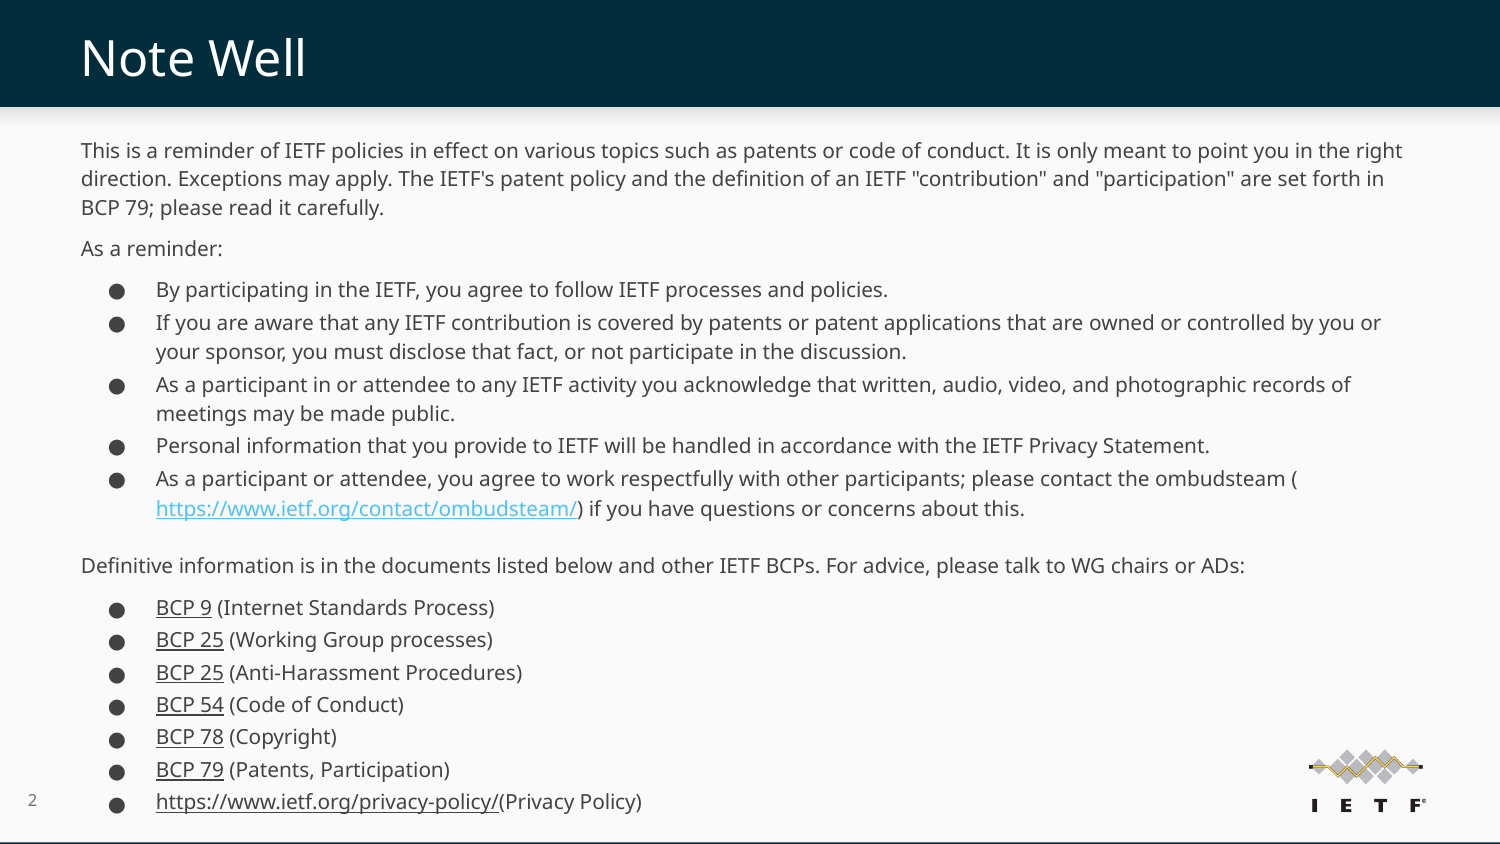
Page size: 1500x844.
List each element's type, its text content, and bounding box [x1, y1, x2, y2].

list This is a reminder of IETF policies in effect on various topics such as patents or code of conduct. It is only meant to point you in the right direction. Exceptions may apply. The IETF's patent policy and the definition of an IETF "contribution" and "participation" are set forth in BCP 79; please read it carefully. As a reminder: By participating in the IETF, you agree to follow IETF processes and policies. If you are aware that any IETF contribution is covered by patents or patent applications that are owned or controlled by you or your sponsor, you must disclose that fact, or not participate in the discussion. As a participant in or attendee to any IETF activity you acknowledge that written, audio, video, and photographic records of meetings may be made public. Personal information that you provide to IETF will be handled in accordance with the IETF Privacy Statement. As a participant or attendee, you agree to work respectfully with other participants; please contact the ombudsteam (https://www.ietf.org/contact/ombudsteam/) if you have questions or concerns about this. Definitive information is in the documents listed below and other IETF BCPs. For advice, please talk to WG chairs or ADs: BCP 9 (Internet Standards Process) BCP 25 (Working Group processes) BCP 25 (Anti-Harassment Procedures) BCP 54 (Code of Conduct) BCP 78 (Copyright) BCP 79 (Patents, Participation) https://www.ietf.org/privacy-policy/(Privacy Policy) [65, 118, 1429, 726]
slide_number 2 [12, 769, 103, 834]
picture [1299, 741, 1436, 820]
title Note Well [65, 2, 1464, 102]
